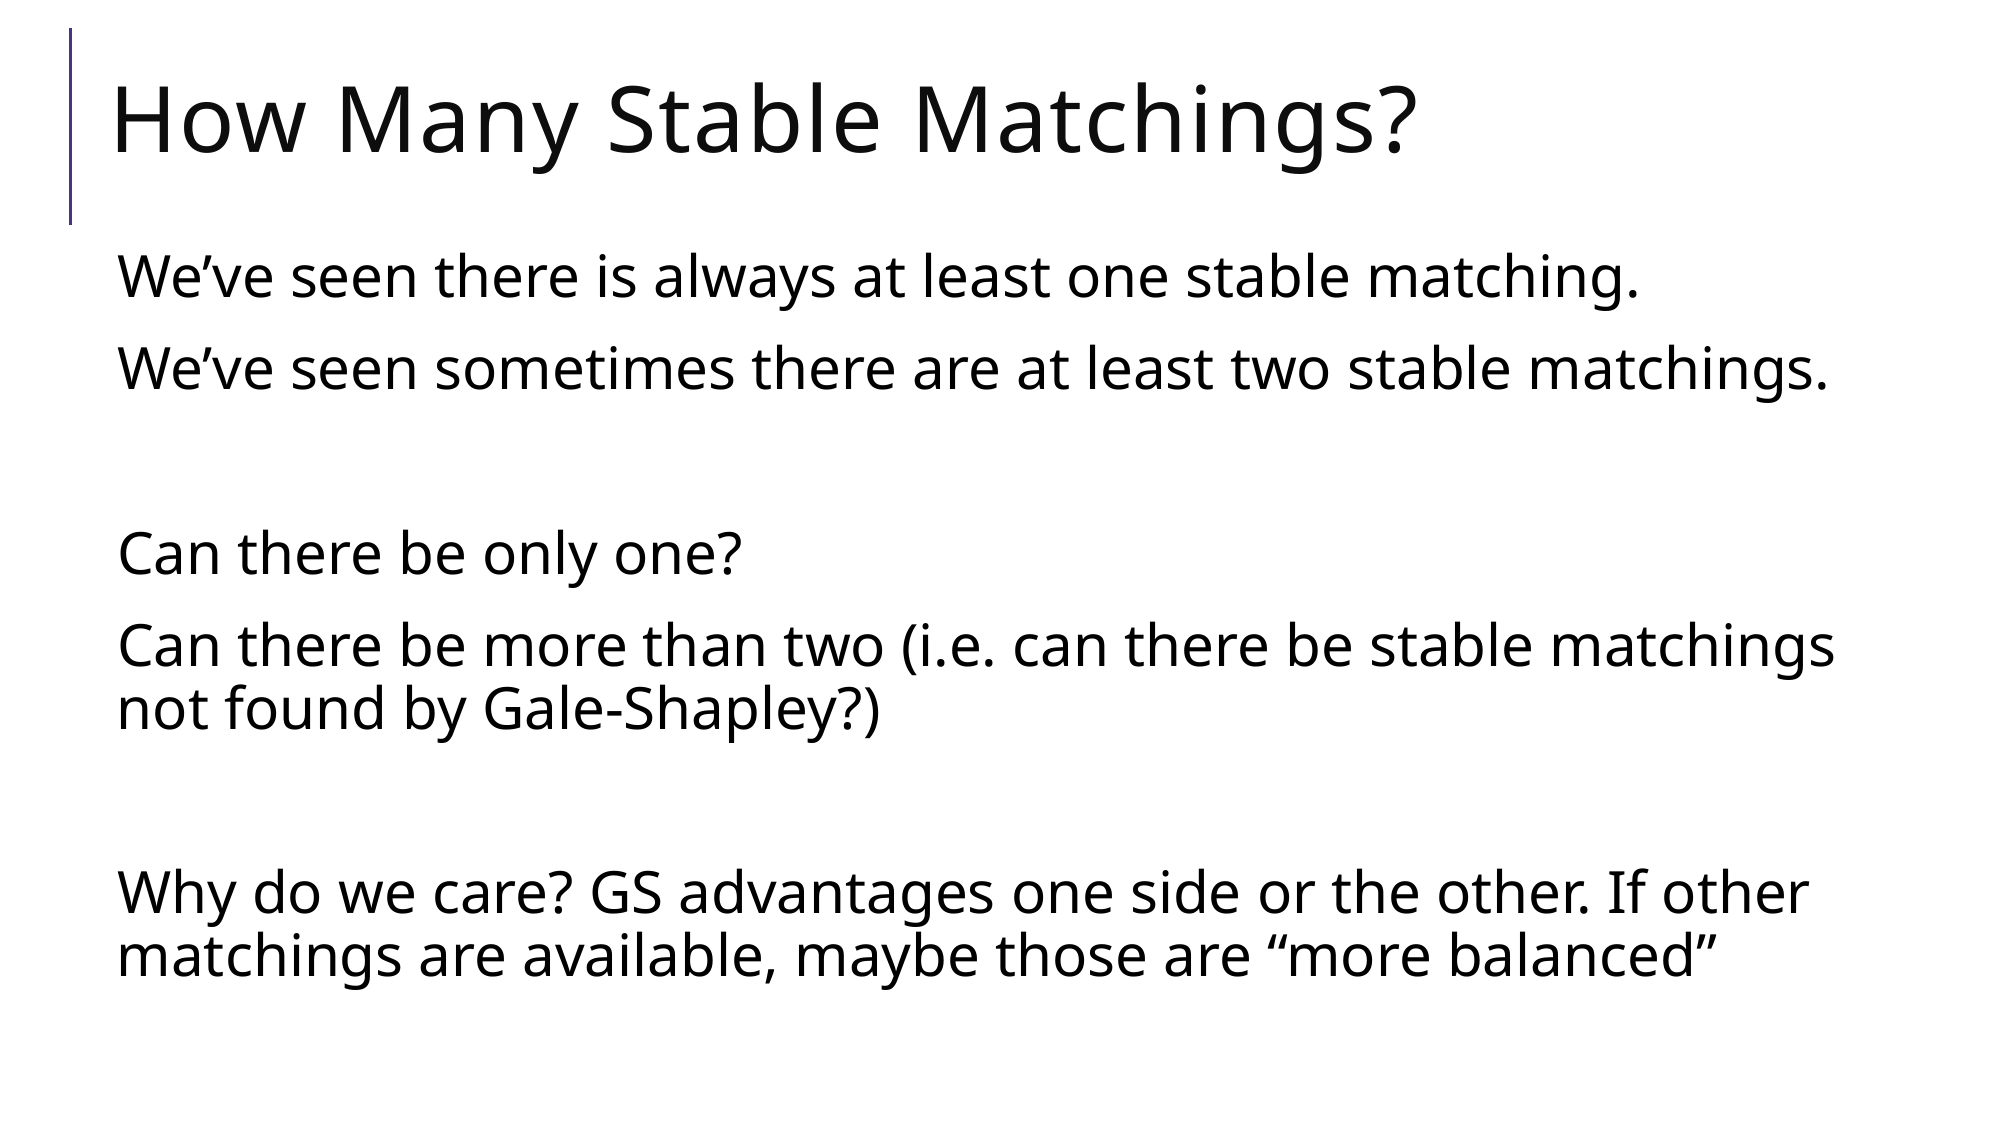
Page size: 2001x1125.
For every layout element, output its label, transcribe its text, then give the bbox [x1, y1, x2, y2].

title How Many Stable Matchings? [94, 43, 1930, 210]
list We’ve seen there is always at least one stable matching. We’ve seen sometimes there are at least two stable matchings. Can there be only one? Can there be more than two (i.e. can there be stable matchings not found by Gale-Shapley?) Why do we care? GS advantages one side or the other. If other matchings are available, maybe those are “more balanced” [94, 240, 1930, 1035]
